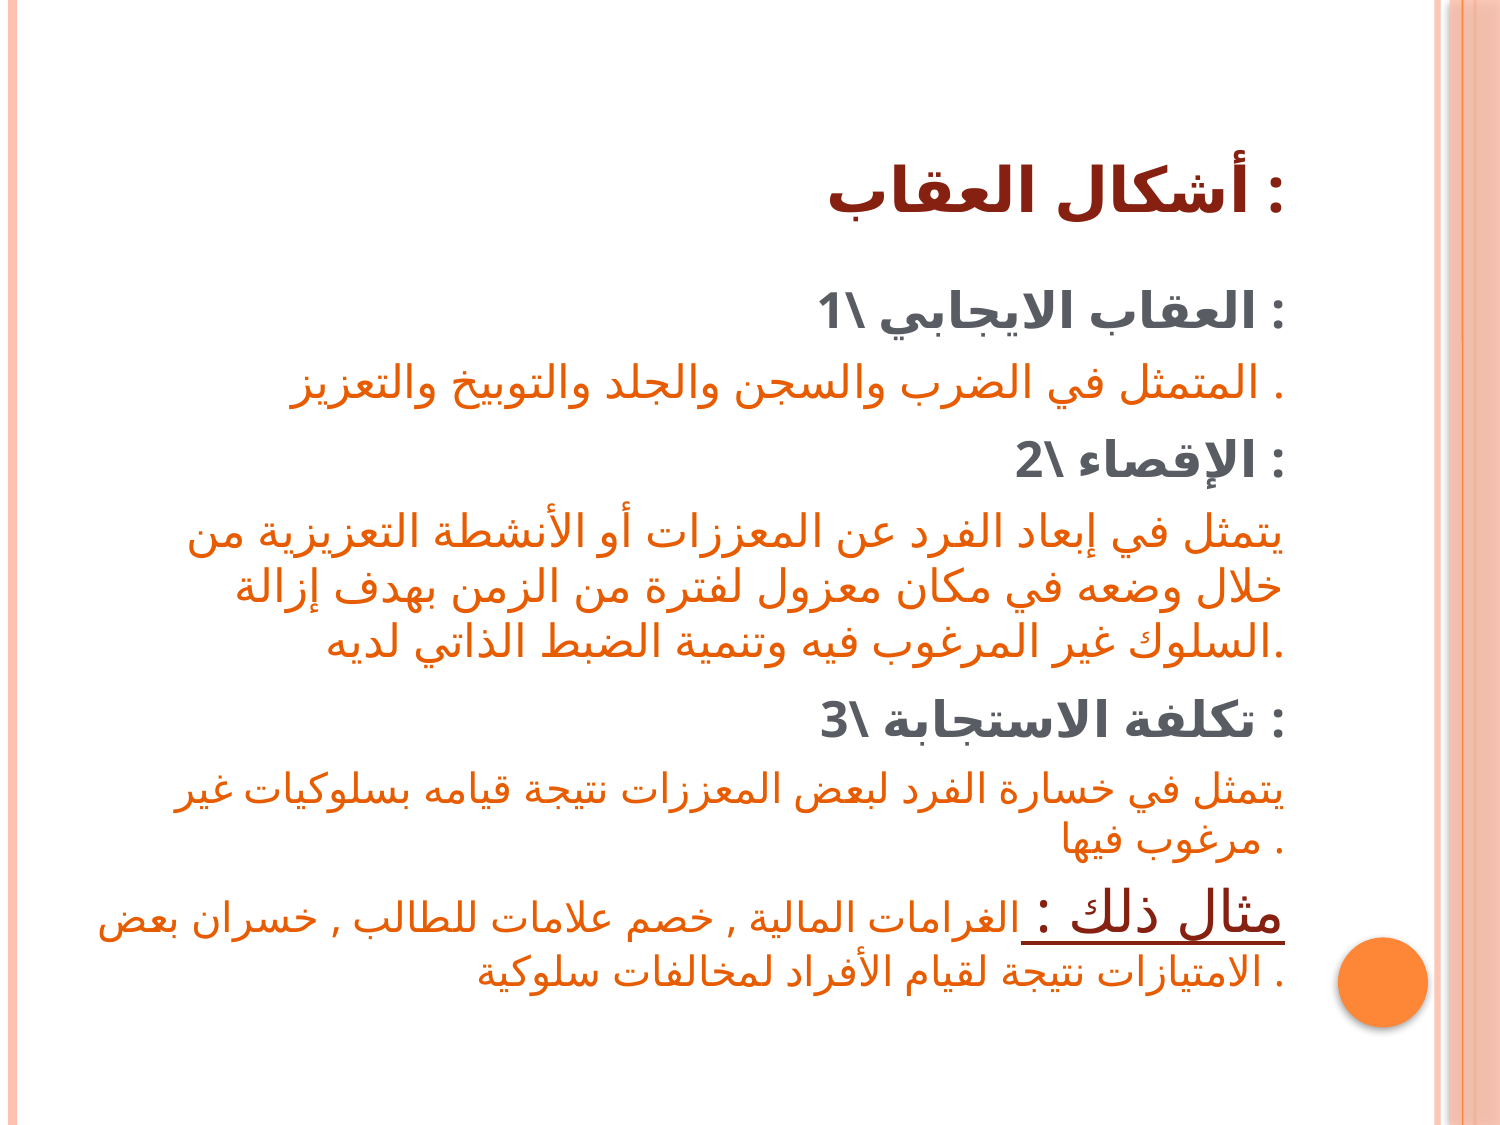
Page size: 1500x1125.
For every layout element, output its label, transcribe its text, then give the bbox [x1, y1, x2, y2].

title أشكال العقاب : [75, 45, 1300, 233]
list 1\ العقاب الايجابي : المتمثل في الضرب والسجن والجلد والتوبيخ والتعزيز . 2\ الإقصاء : يتمثل في إبعاد الفرد عن المعززات أو الأنشطة التعزيزية من خلال وضعه في مكان معزول لفترة من الزمن بهدف إزالة السلوك غير المرغوب فيه وتنمية الضبط الذاتي لديه. 3\ تكلفة الاستجابة : يتمثل في خسارة الفرد لبعض المعززات نتيجة قيامه بسلوكيات غير مرغوب فيها . مثال ذلك : الغرامات المالية , خصم علامات للطالب , خسران بعض الامتيازات نتيجة لقيام الأفراد لمخالفات سلوكية . [75, 262, 1300, 1062]
